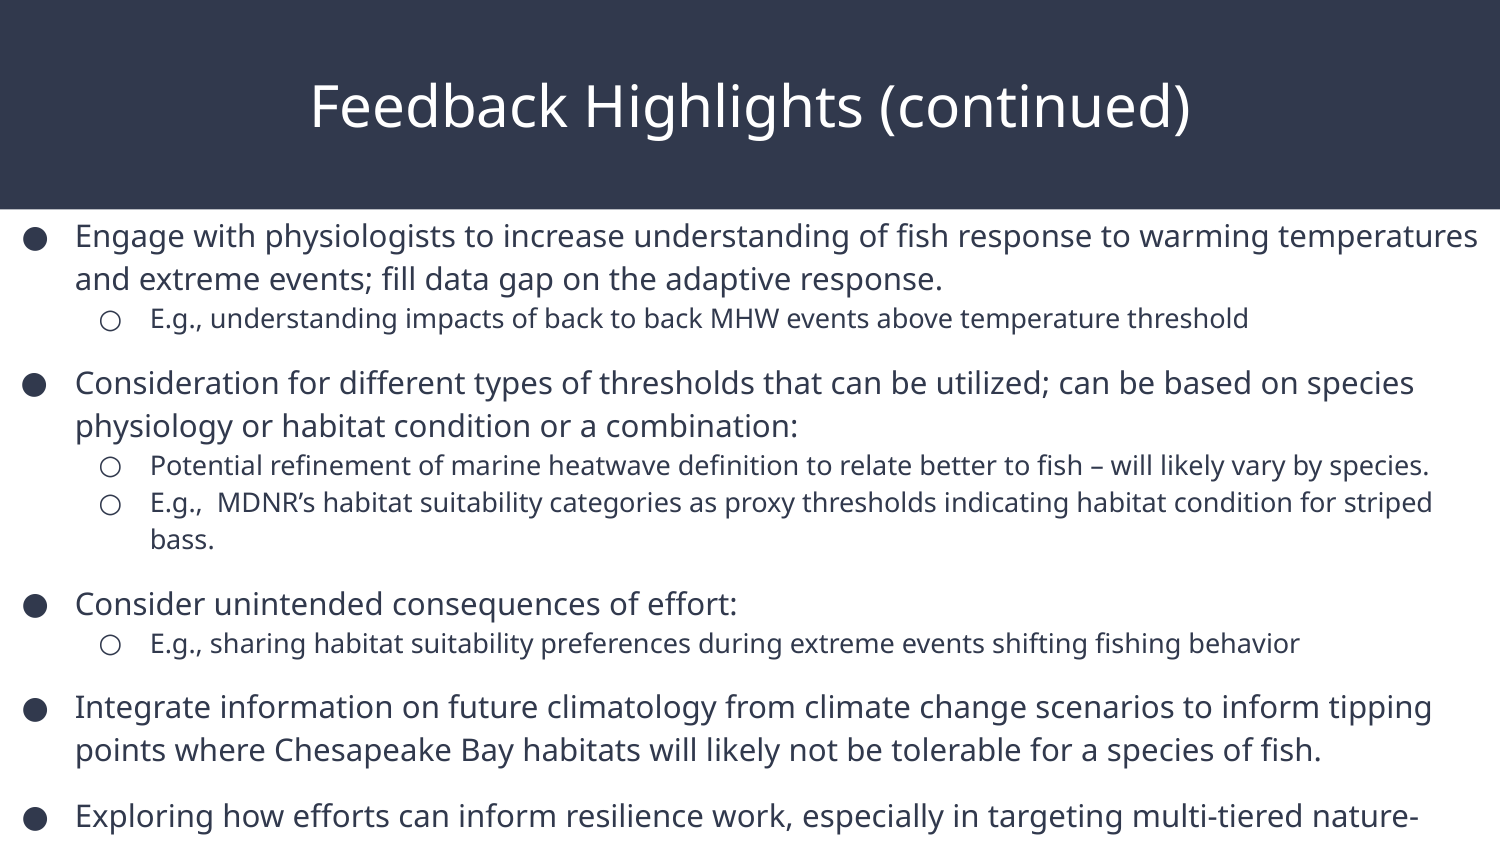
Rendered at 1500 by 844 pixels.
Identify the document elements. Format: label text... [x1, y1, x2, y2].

text_box Engage with physiologists to increase understanding of fish response to warming temperatures and extreme events; fill data gap on the adaptive response. E.g., understanding impacts of back to back MHW events above temperature threshold Consideration for different types of thresholds that can be utilized; can be based on species physiology or habitat condition or a combination: Potential refinement of marine heatwave definition to relate better to fish – will likely vary by species. E.g., MDNR’s habitat suitability categories as proxy thresholds indicating habitat condition for striped bass. Consider unintended consequences of effort: E.g., sharing habitat suitability preferences during extreme events shifting fishing behavior Integrate information on future climatology from climate change scenarios to inform tipping points where Chesapeake Bay habitats will likely not be tolerable for a species of fish. Exploring how efforts can inform resilience work, especially in targeting multi-tiered nature-based strategies to provide thermal refugia [0, 195, 1500, 844]
title Feedback Highlights (continued) [15, 54, 1485, 158]
